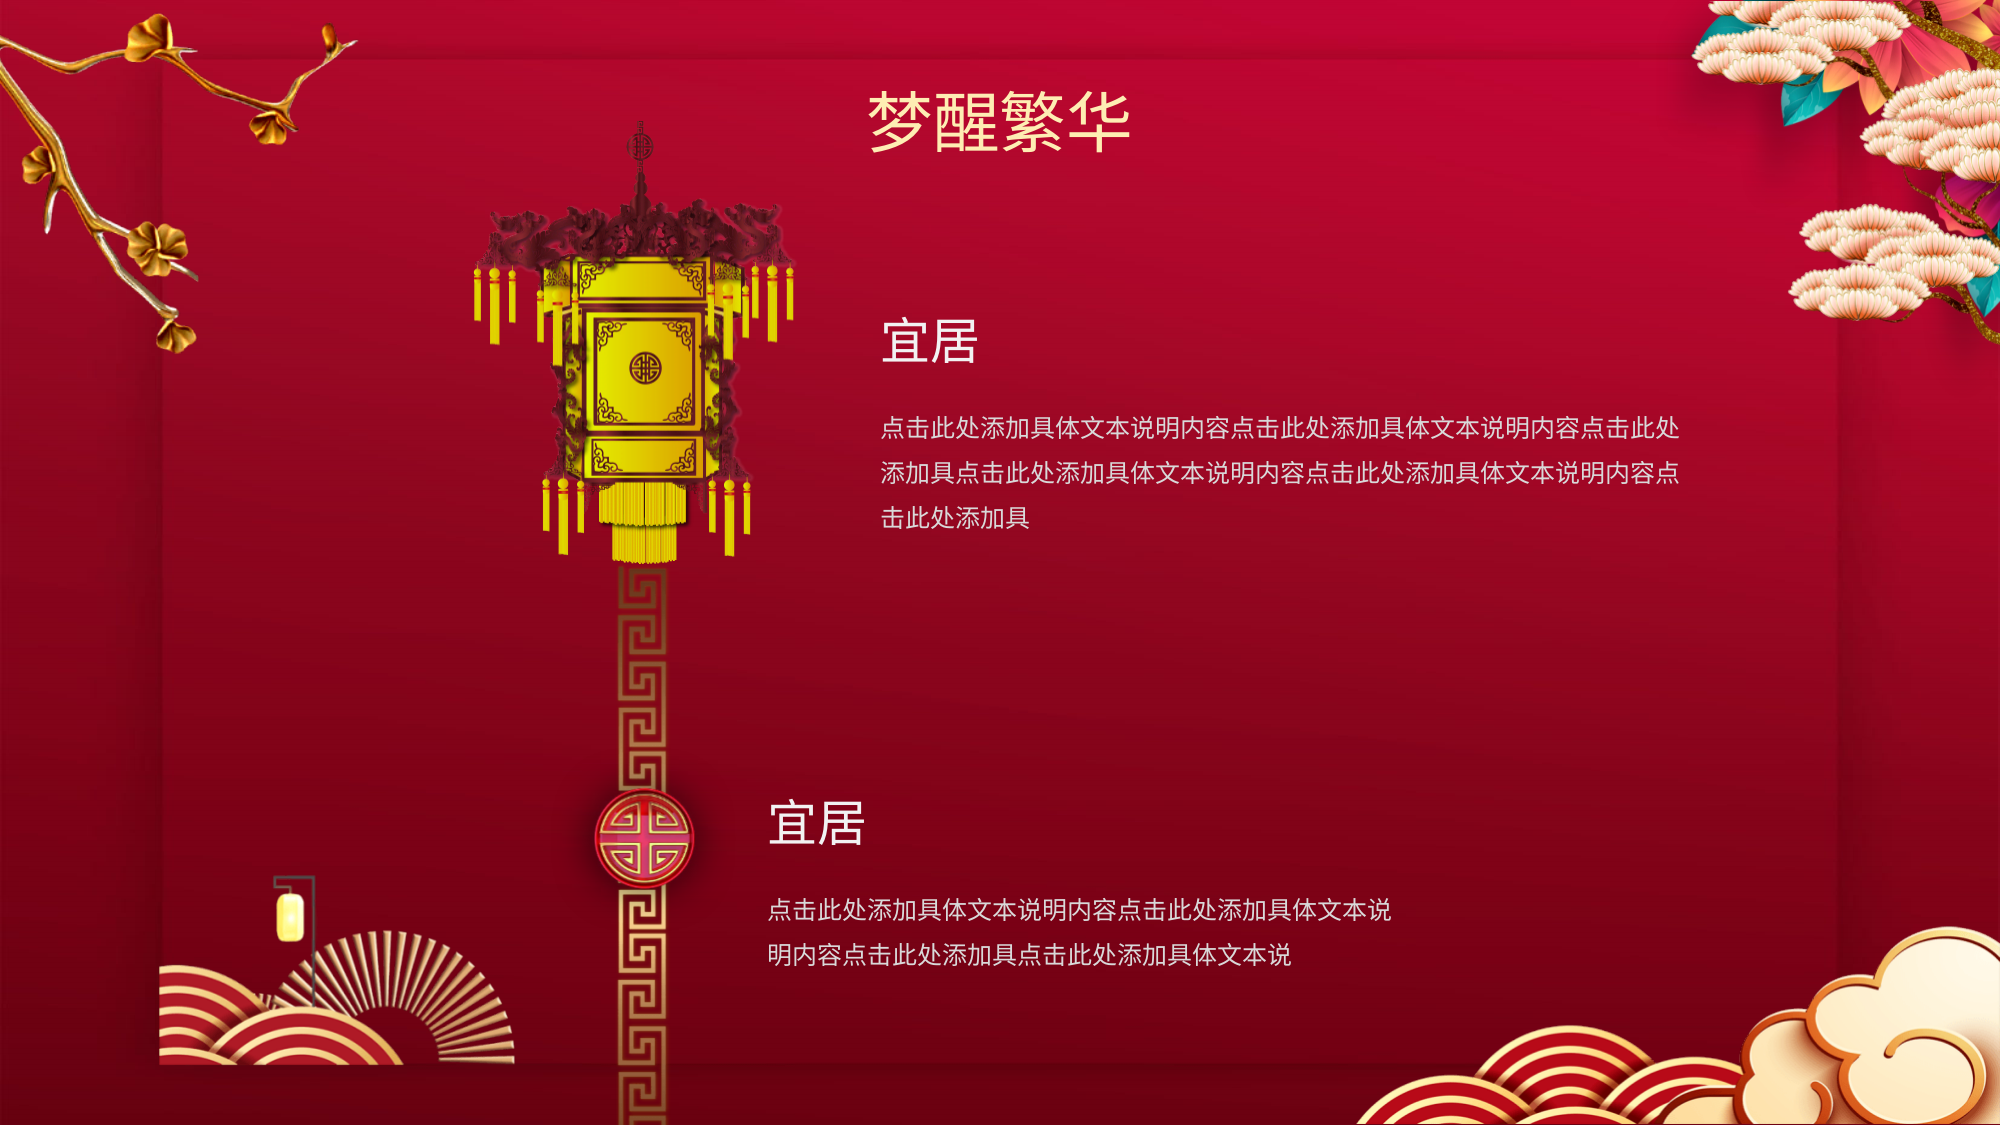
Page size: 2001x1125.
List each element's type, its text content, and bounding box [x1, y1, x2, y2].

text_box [865, 302, 1714, 588]
text_box 梦醒繁华 [683, 73, 1317, 169]
picture [0, 0, 2000, 1125]
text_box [752, 784, 1413, 974]
